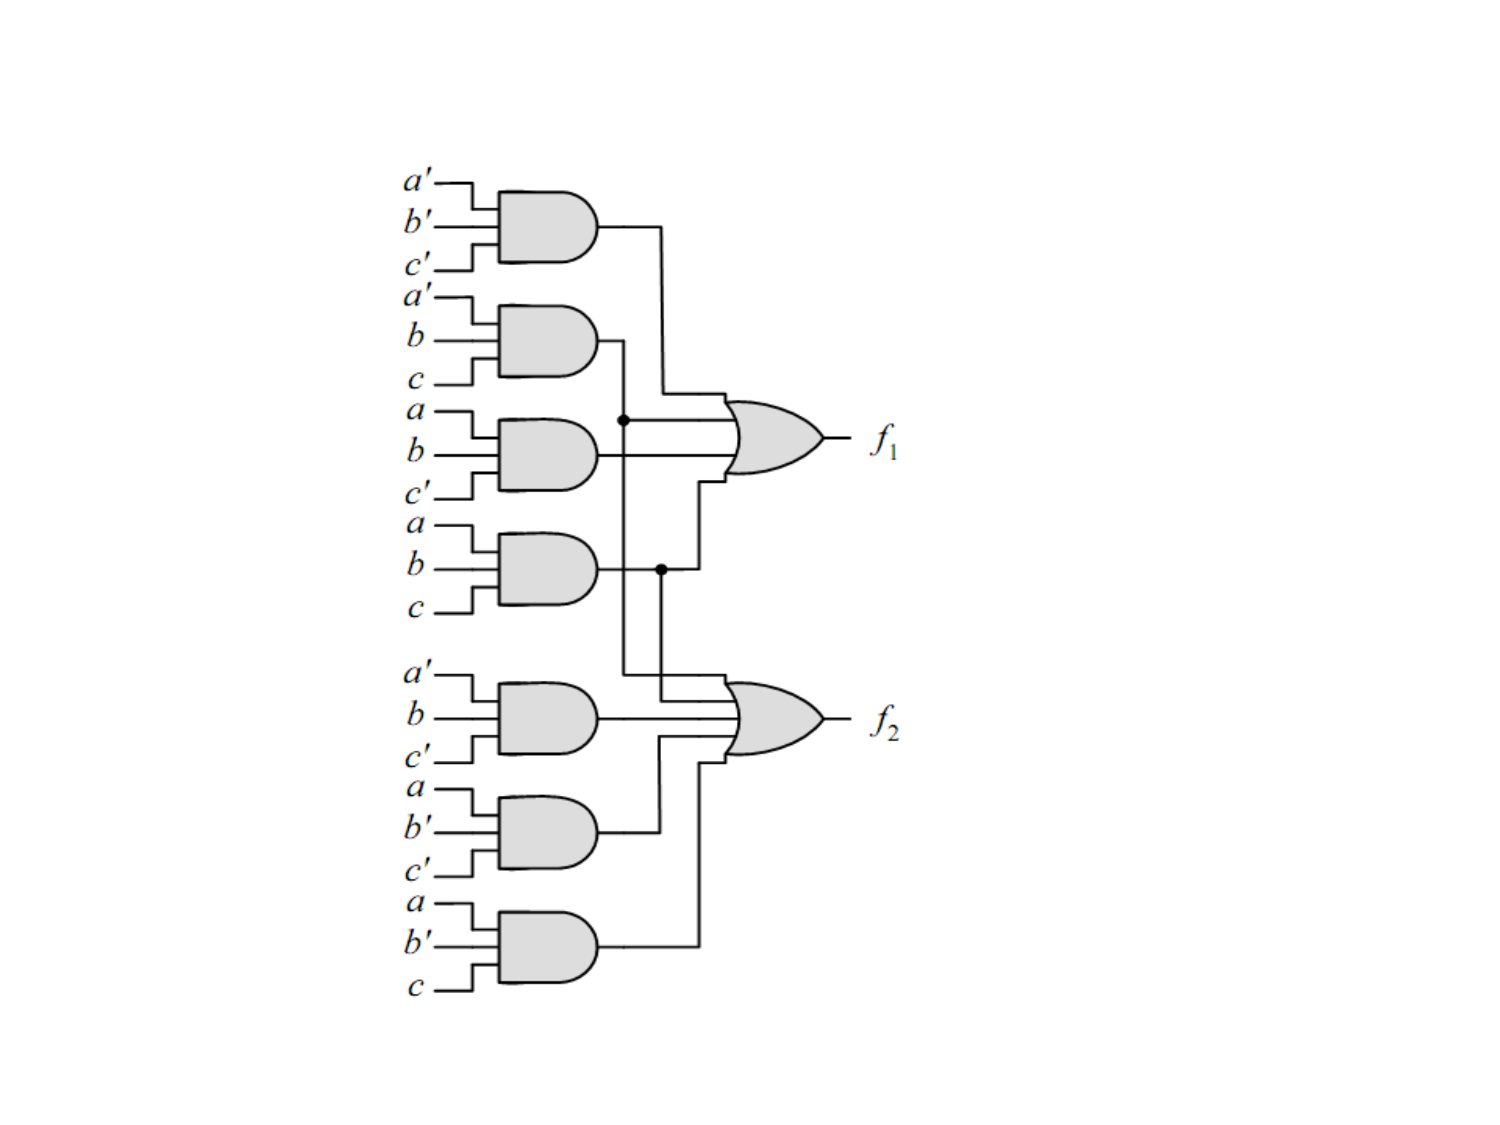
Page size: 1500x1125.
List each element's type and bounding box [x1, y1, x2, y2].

picture [349, 137, 1112, 1026]
